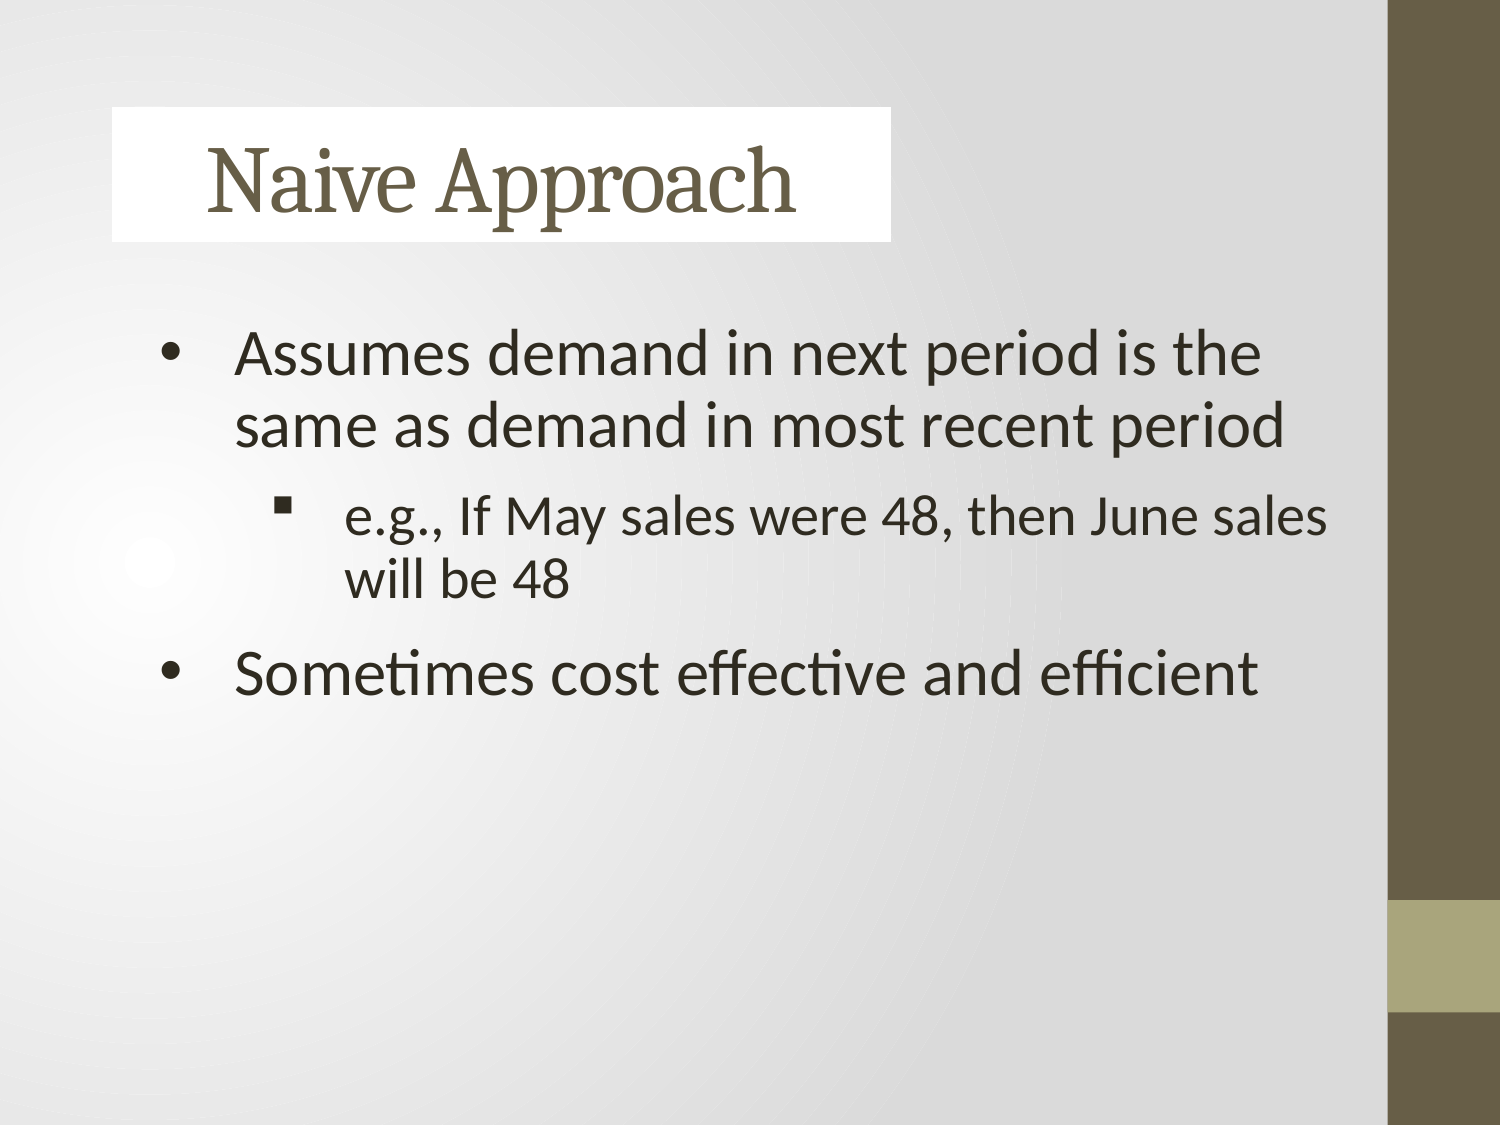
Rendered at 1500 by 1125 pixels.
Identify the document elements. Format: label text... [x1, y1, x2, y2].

title Naive Approach [112, 107, 891, 242]
text_box Assumes demand in next period is the same as demand in most recent period e.g., If May sales were 48, then June sales will be 48 Sometimes cost effective and efficient [142, 309, 1357, 1005]
